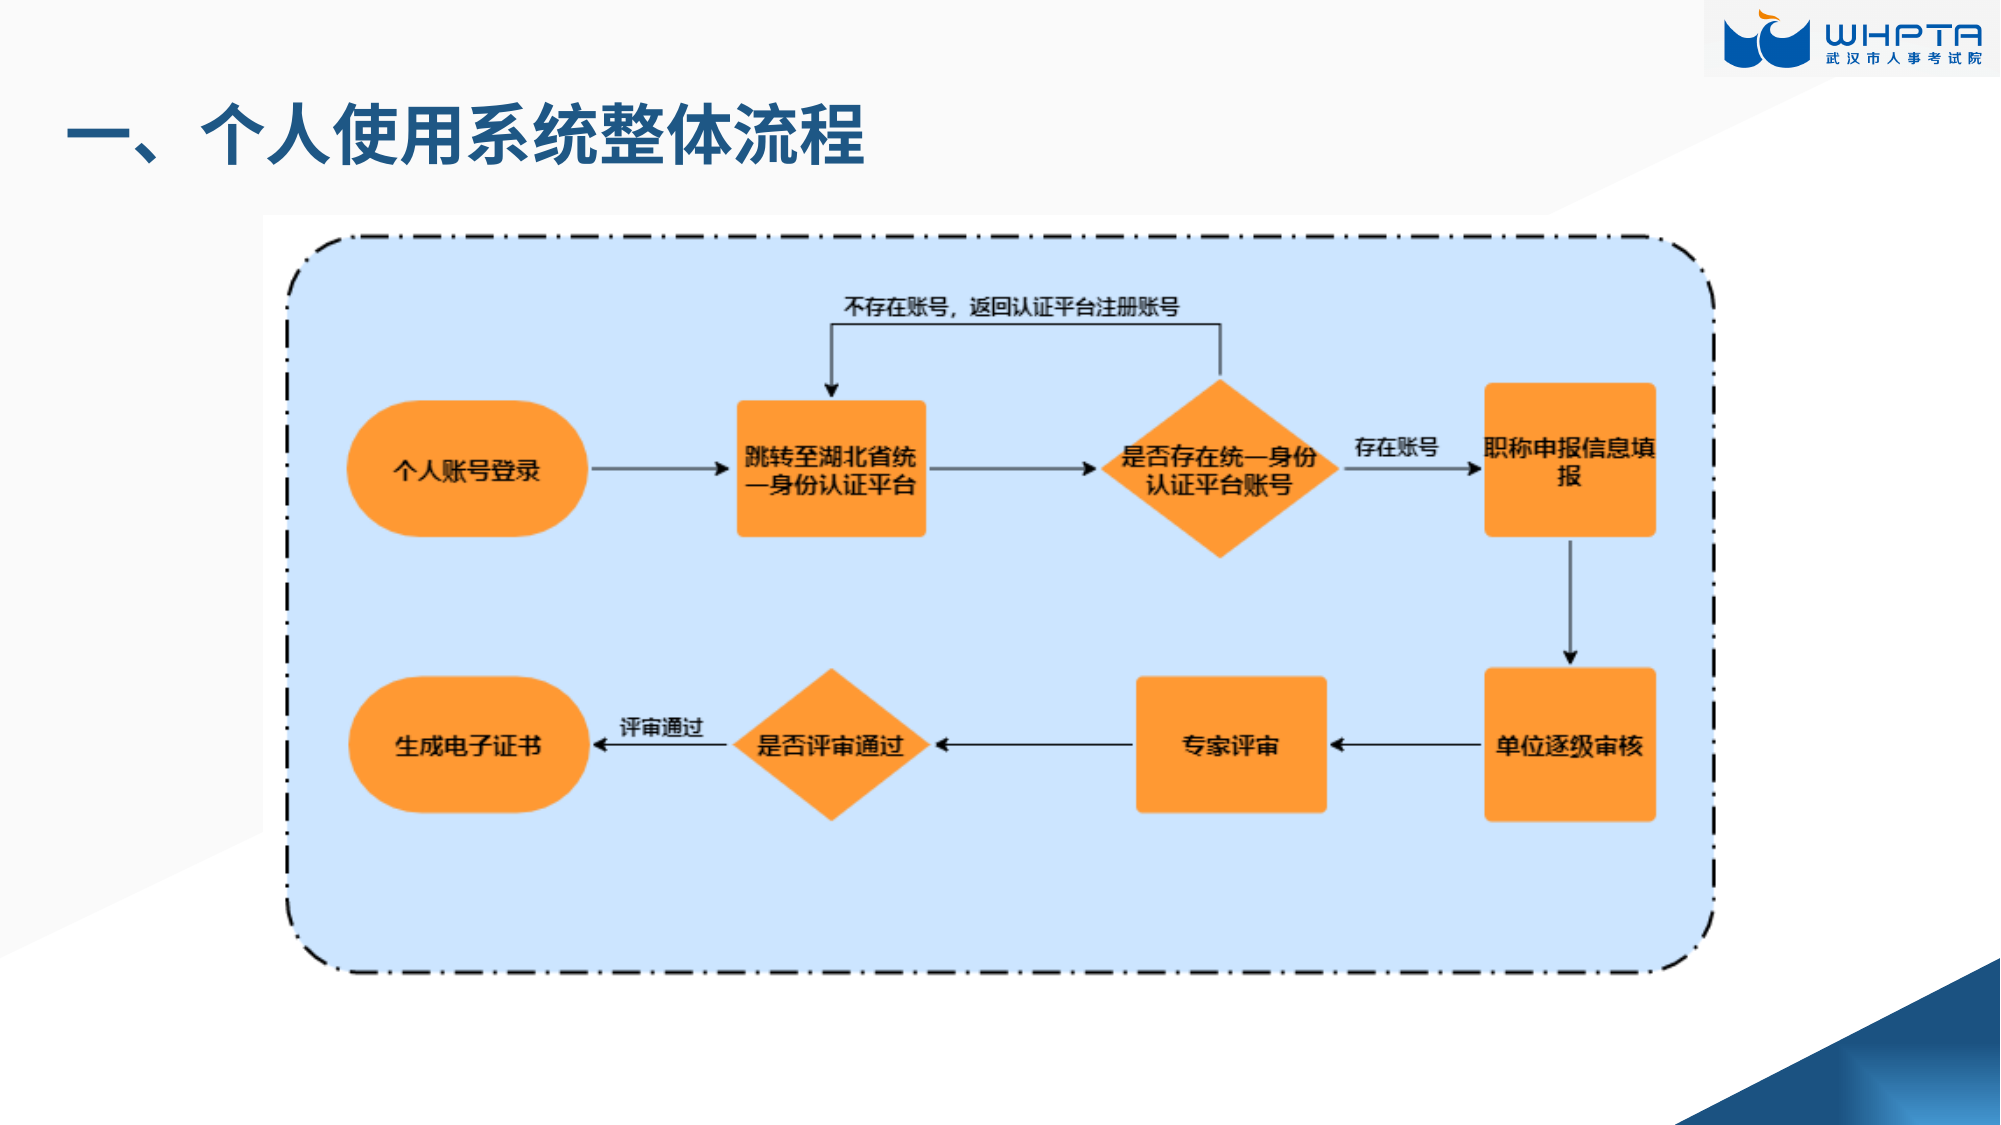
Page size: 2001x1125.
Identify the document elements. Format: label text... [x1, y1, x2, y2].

picture [263, 215, 1737, 993]
text_box [1674, 956, 2000, 1125]
picture [1704, 0, 2000, 78]
text_box [0, 0, 1836, 960]
text_box 一、个人使用系统整体流程 [50, 29, 1062, 180]
